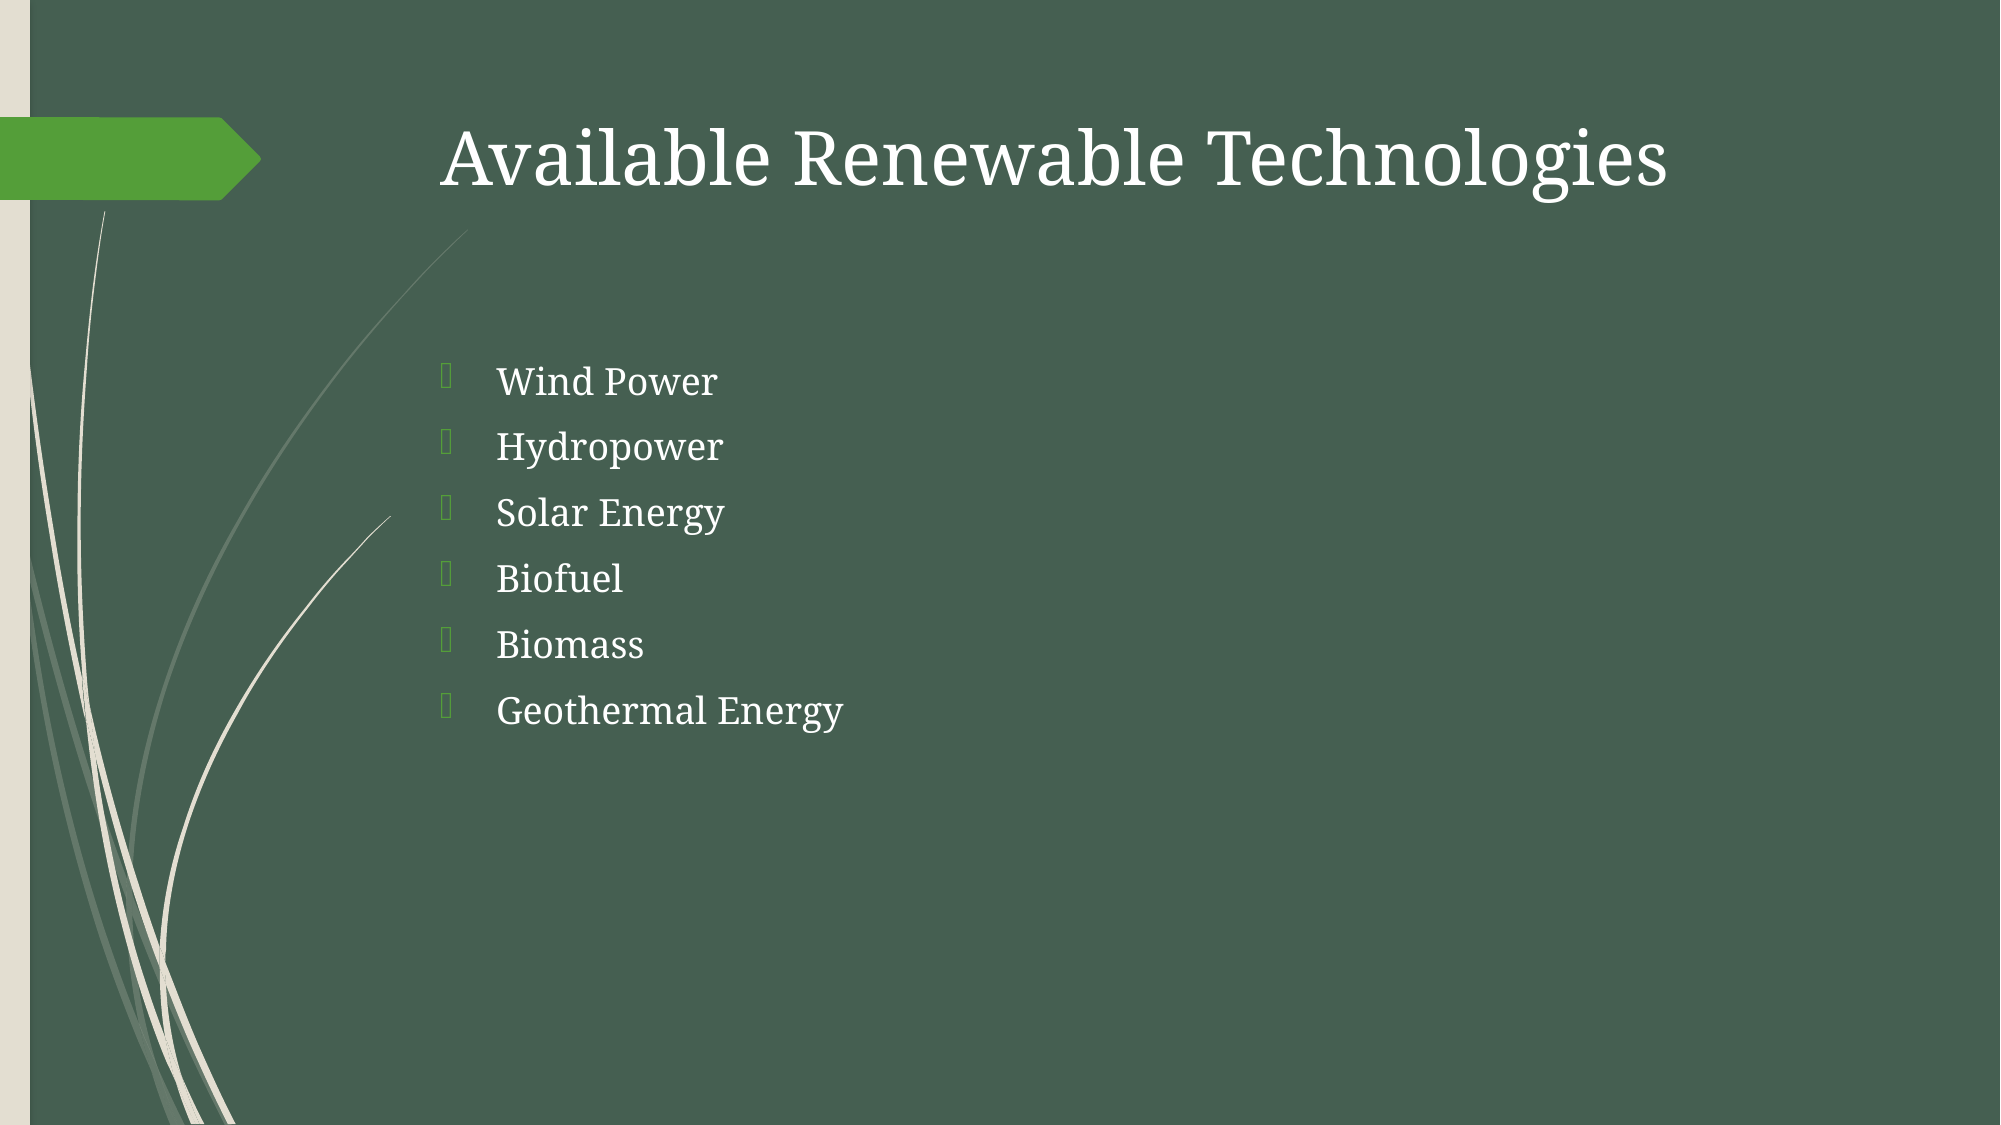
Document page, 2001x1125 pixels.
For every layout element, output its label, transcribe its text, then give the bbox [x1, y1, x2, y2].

title Available Renewable Technologies [425, 102, 1888, 313]
list Wind Power Hydropower Solar Energy Biofuel Biomass Geothermal Energy [424, 350, 1888, 970]
